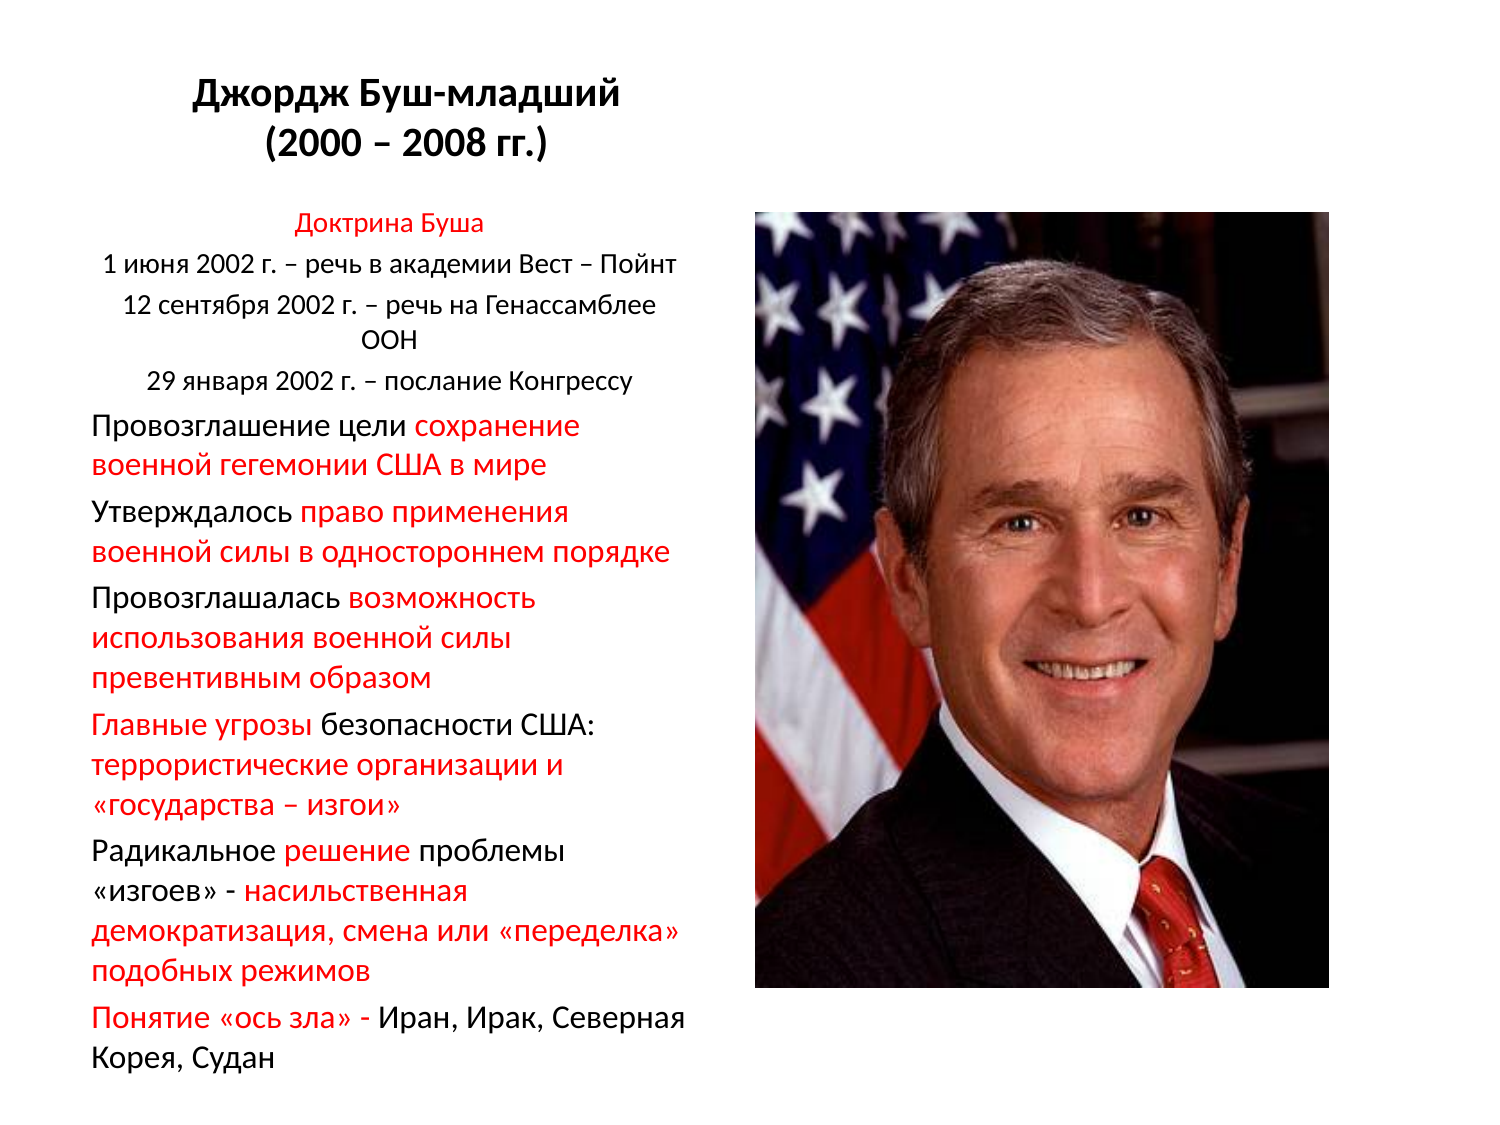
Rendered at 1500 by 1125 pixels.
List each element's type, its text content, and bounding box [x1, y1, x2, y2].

picture [755, 212, 1329, 988]
text_box Доктрина Буша 1 июня 2002 г. – речь в академии Вест – Пойнт 12 сентября 2002 г. – речь на Генассамблее ООН 29 января 2002 г. – послание Конгрессу Провозглашение цели сохранение военной гегемонии США в мире Утверждалось право применения военной силы в одностороннем порядке Провозглашалась возможность использования военной силы превентивным образом Главные угрозы безопасности США: террористические организации и «государства – изгои» Радикальное решение проблемы «изгоев» - насильственная демократизация, смена или «переделка» подобных режимов Понятие «ось зла» - Иран, Ирак, Северная Корея, Судан [76, 196, 703, 1083]
text_box Джордж Буш-младший (2000 – 2008 гг.) [75, 44, 739, 173]
